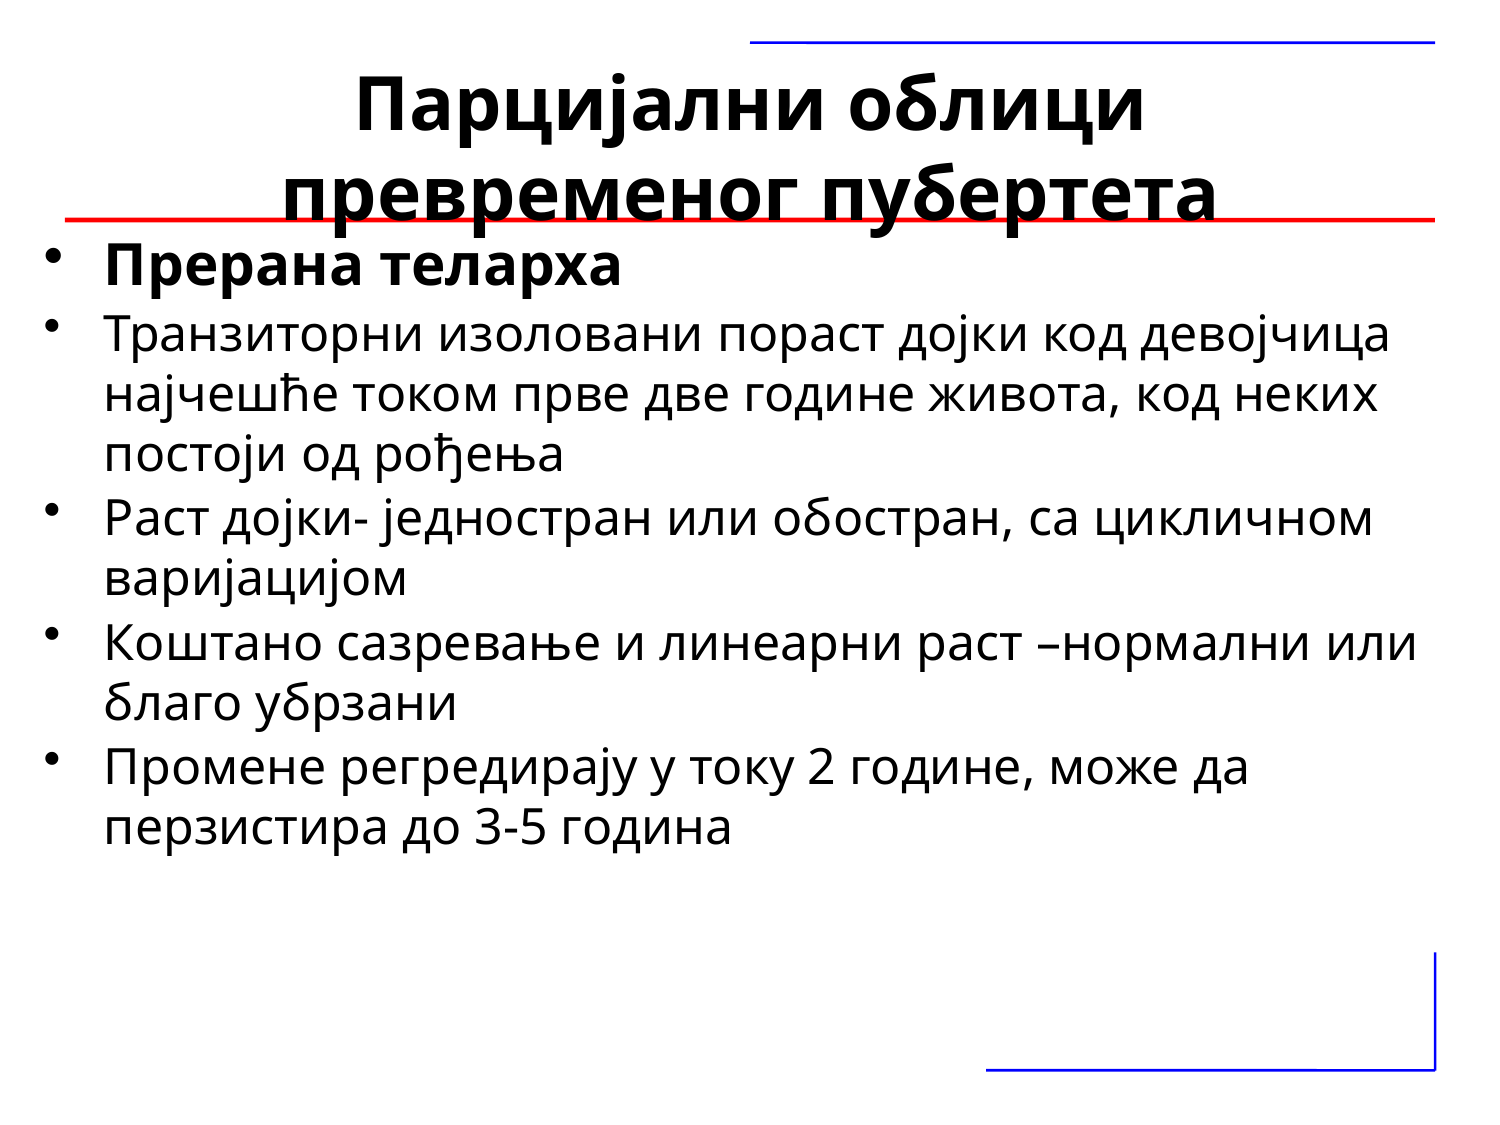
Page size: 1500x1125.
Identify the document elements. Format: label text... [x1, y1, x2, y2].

title Парцијални облици превременог пубертета [76, 30, 1426, 219]
list Прерана теларха Транзиторни изоловани пораст дојки код девојчица најчешће током прве две године живота, код неких постоји од рођења Раст дојки- једностран или обостран, са цикличном варијацијом Коштано сазревање и линеарни раст –нормални или благо убрзани Промене регредирају у току 2 године, може да перзистира до 3-5 година [0, 219, 1439, 944]
